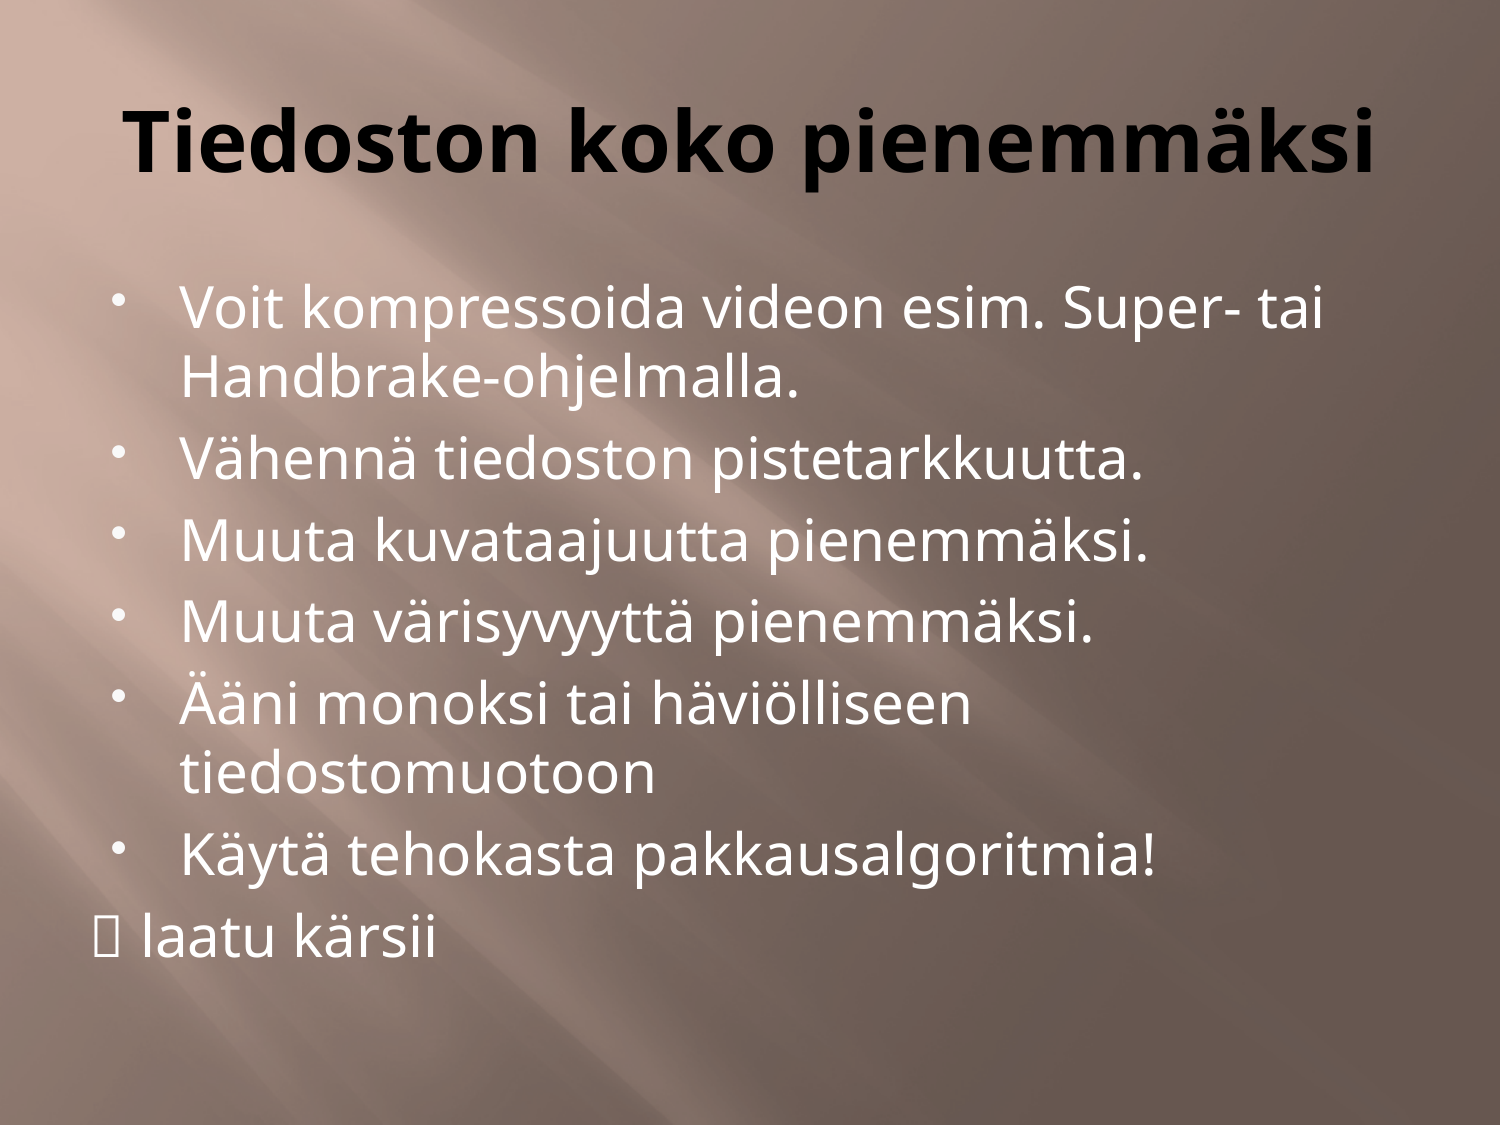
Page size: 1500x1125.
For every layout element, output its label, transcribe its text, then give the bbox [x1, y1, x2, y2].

list Voit kompressoida videon esim. Super- tai Handbrake-ohjelmalla. Vähennä tiedoston pistetarkkuutta. Muuta kuvataajuutta pienemmäksi. Muuta värisyvyyttä pienemmäksi. Ääni monoksi tai häviölliseen tiedostomuotoon Käytä tehokasta pakkausalgoritmia!  laatu kärsii [75, 262, 1425, 1035]
title Tiedoston koko pienemmäksi [75, 45, 1425, 233]
